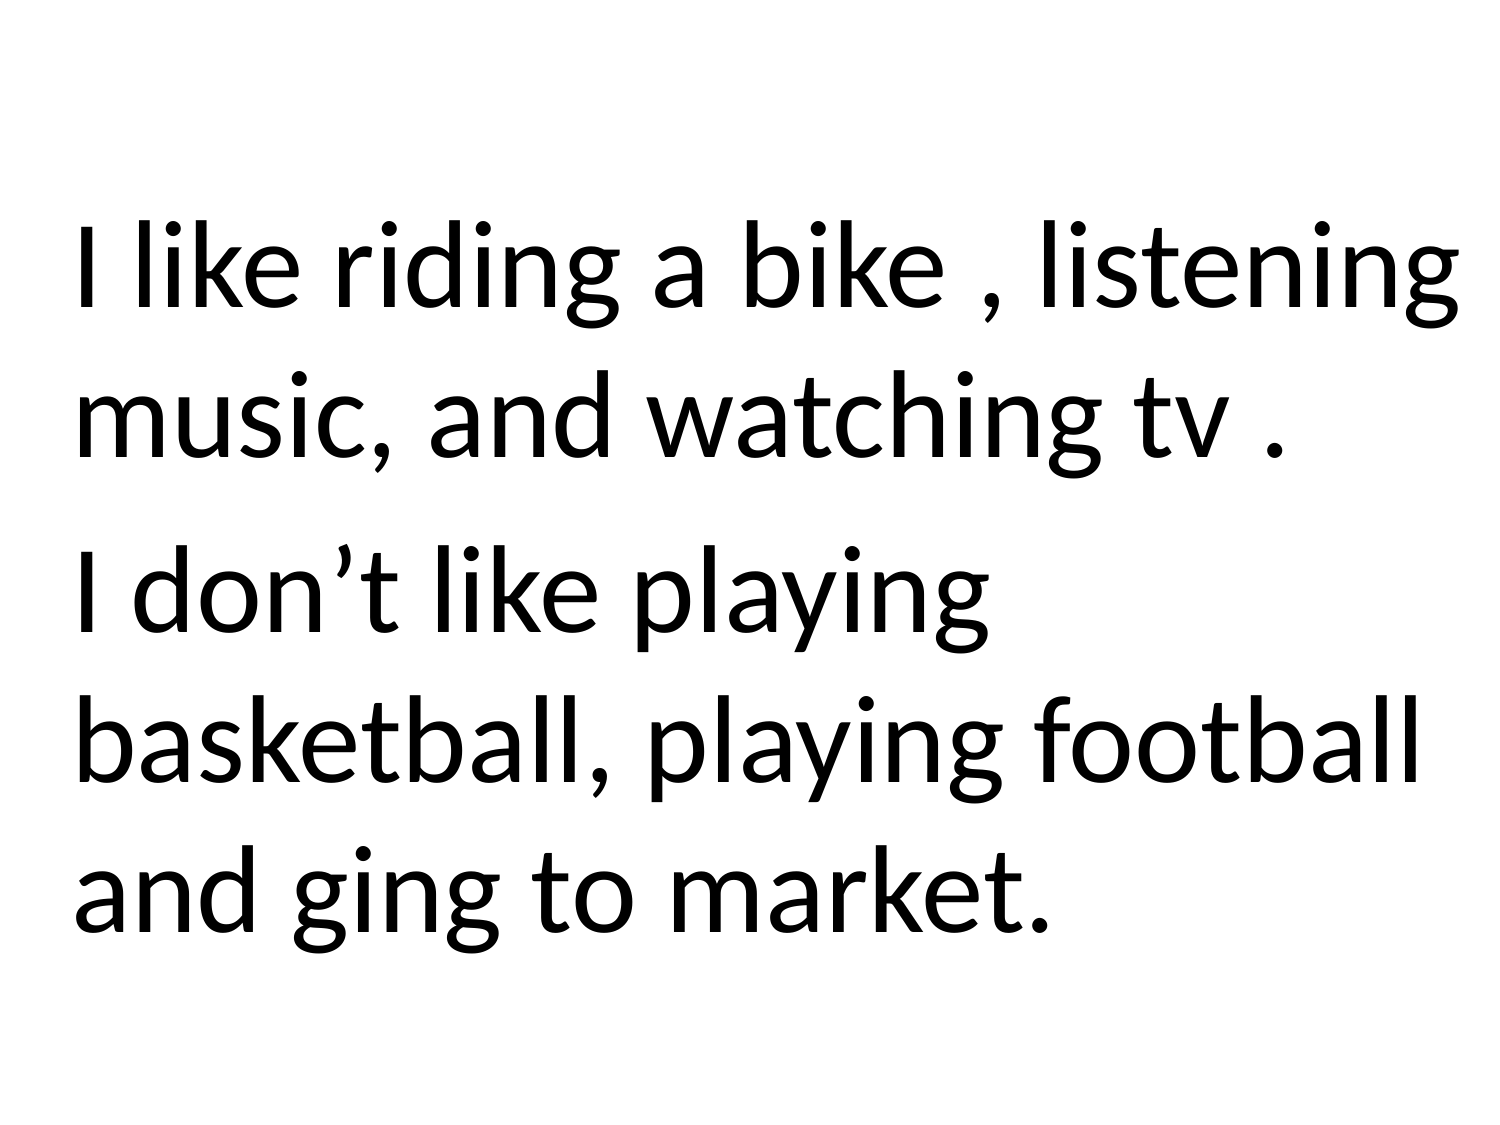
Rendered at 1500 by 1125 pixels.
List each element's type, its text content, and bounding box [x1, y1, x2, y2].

list I like riding a bike , listening music, and watching tv . I don’t like playing basketball, playing football and ging to market. [0, 0, 1500, 1125]
